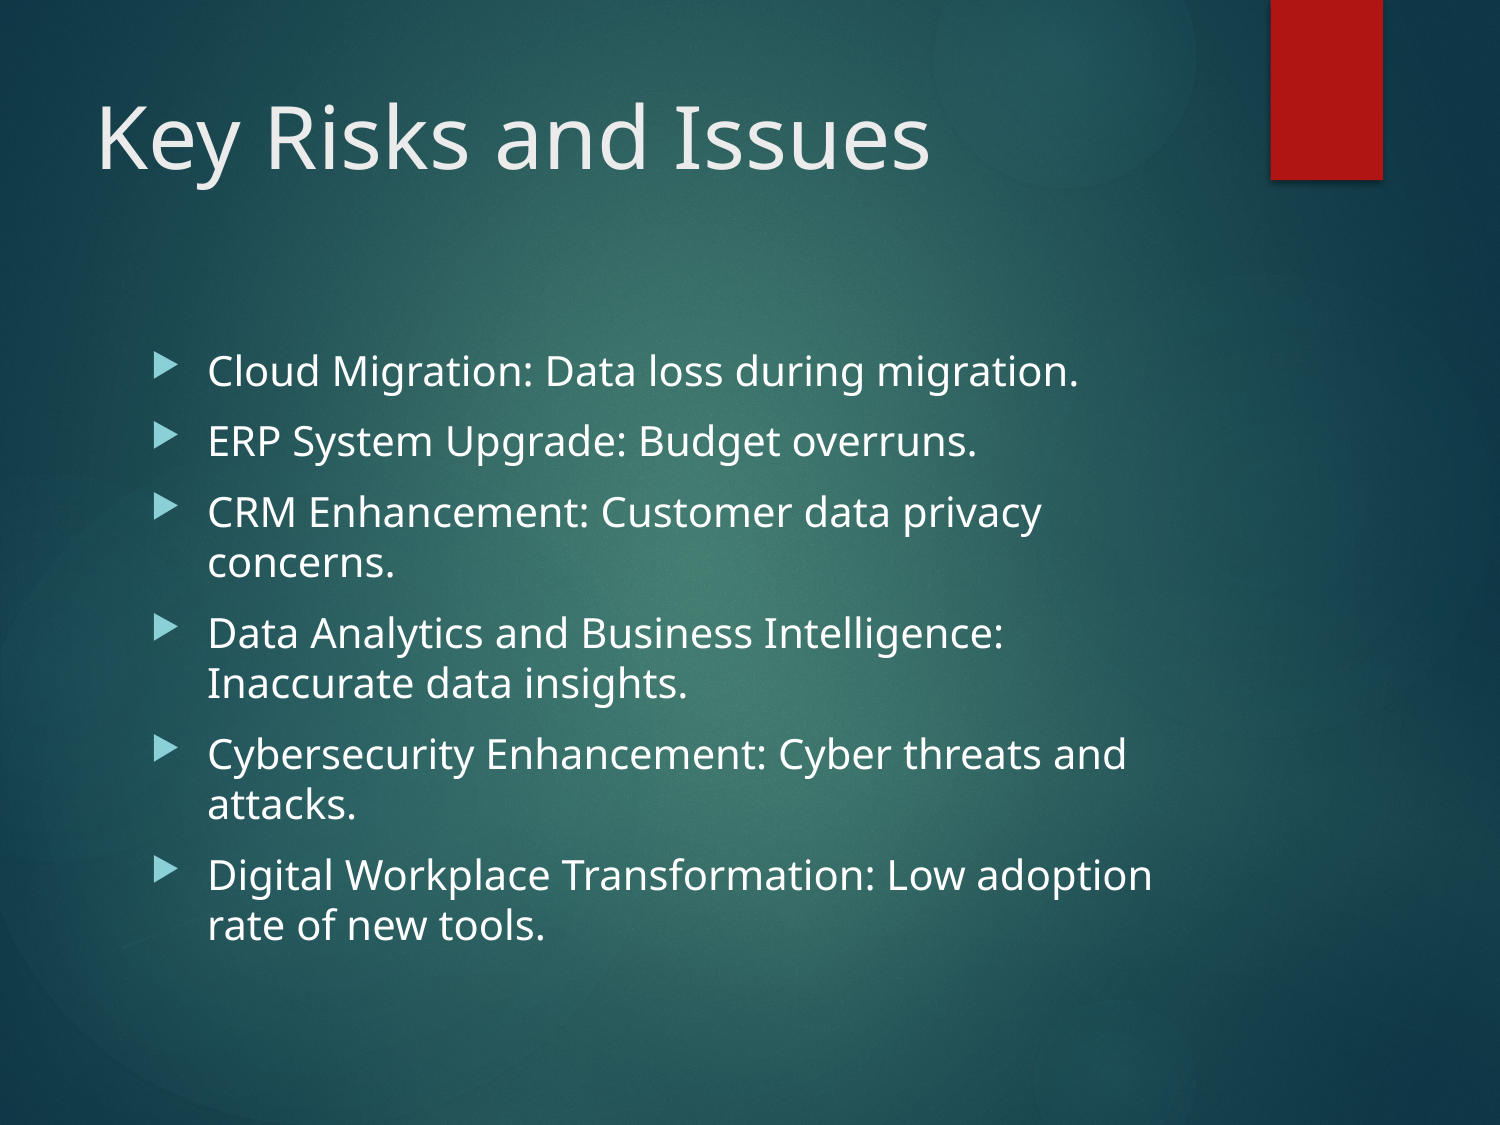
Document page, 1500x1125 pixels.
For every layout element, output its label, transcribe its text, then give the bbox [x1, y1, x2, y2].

list Cloud Migration: Data loss during migration. ERP System Upgrade: Budget overruns. CRM Enhancement: Customer data privacy concerns. Data Analytics and Business Intelligence: Inaccurate data insights. Cybersecurity Enhancement: Cyber threats and attacks. Digital Workplace Transformation: Low adoption rate of new tools. [135, 336, 1237, 1025]
title Key Risks and Issues [79, 74, 1237, 304]
